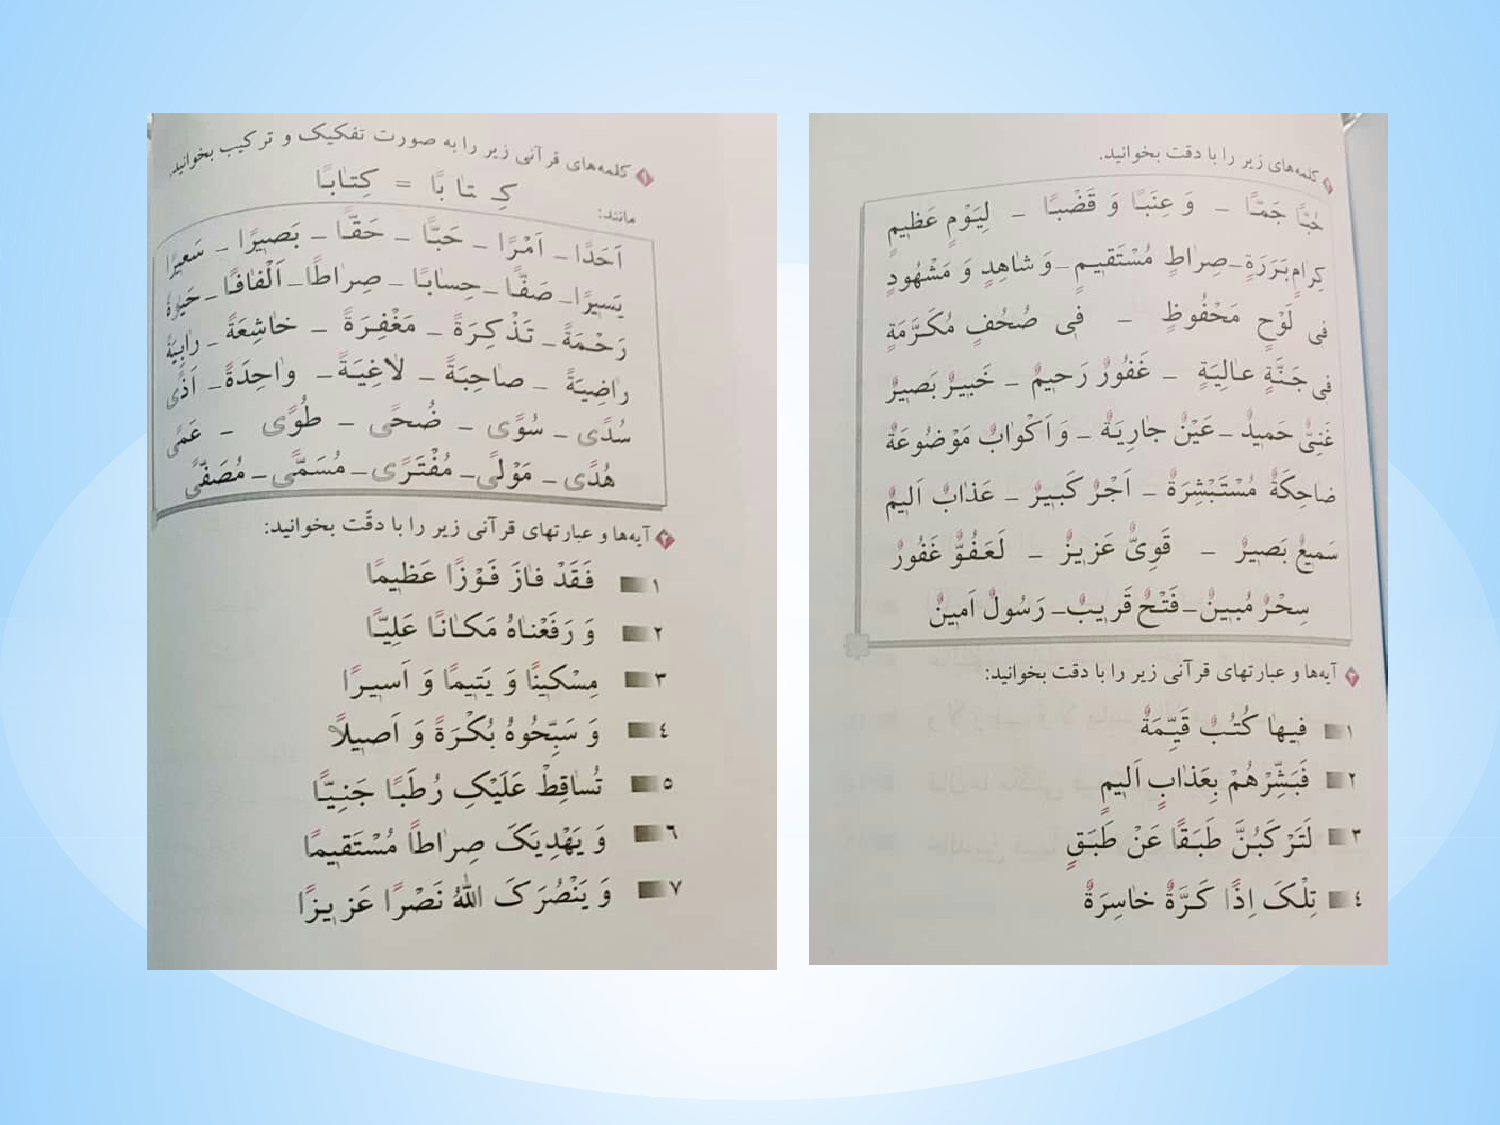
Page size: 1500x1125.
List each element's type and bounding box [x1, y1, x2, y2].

list [147, 113, 777, 970]
list [808, 113, 1389, 965]
